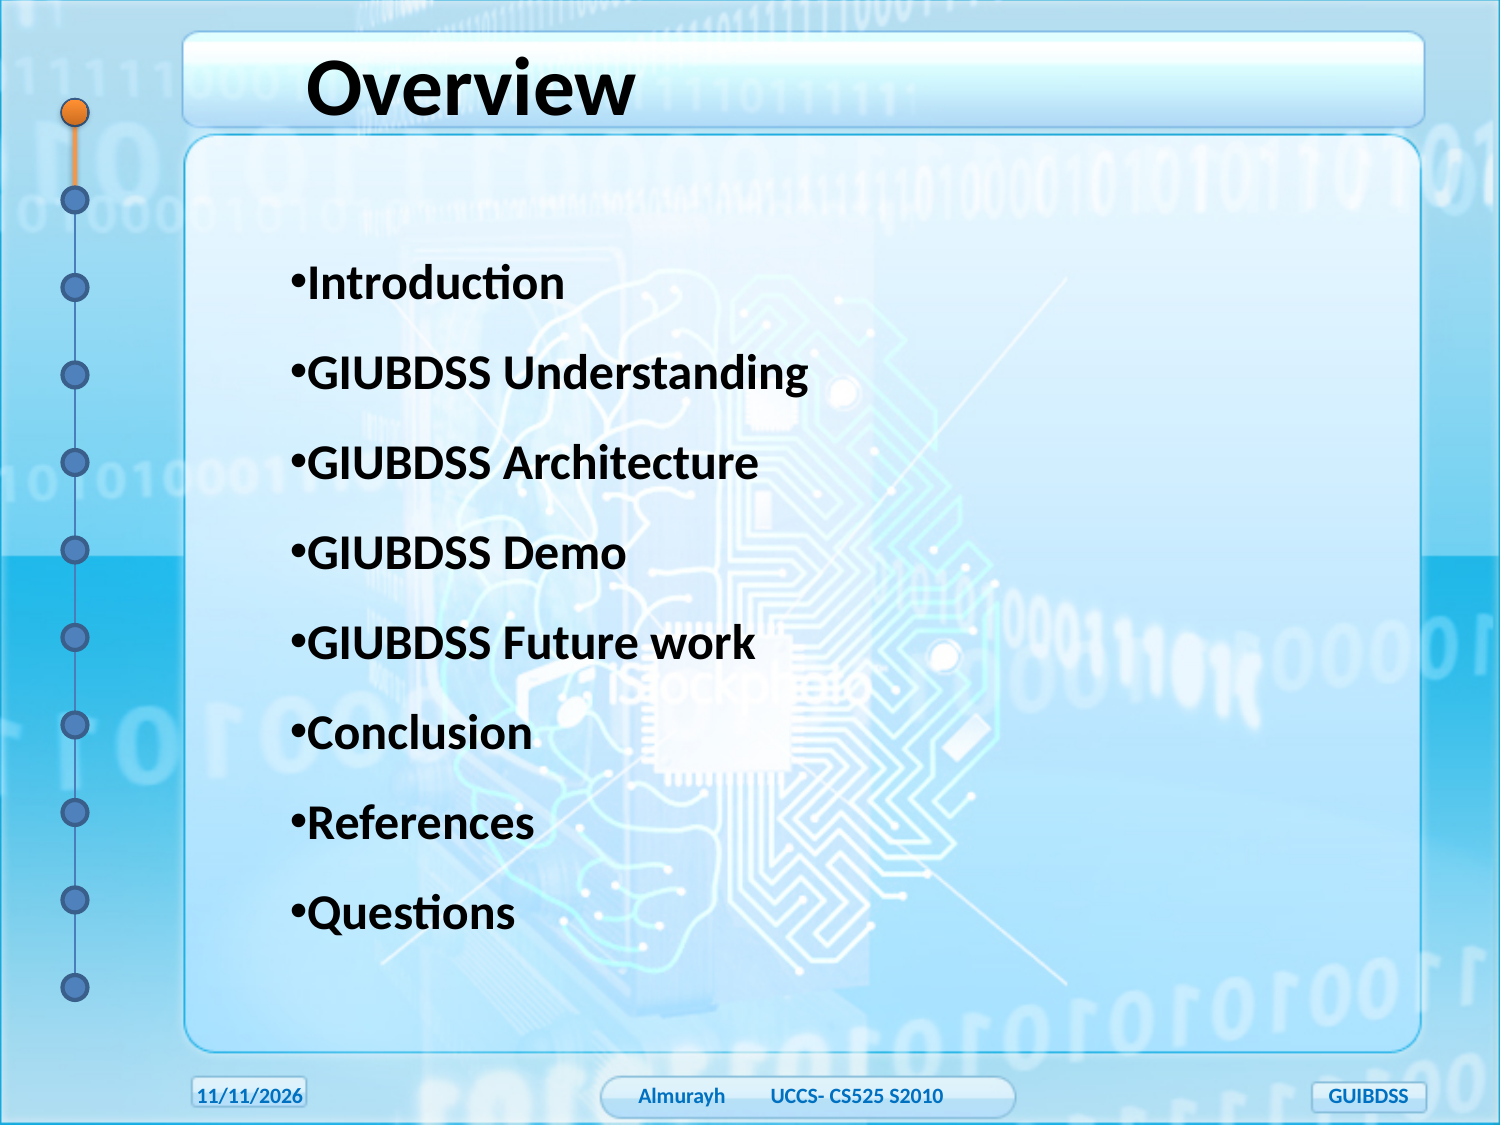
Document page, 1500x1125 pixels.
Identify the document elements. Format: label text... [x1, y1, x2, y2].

text_box [60, 272, 90, 303]
text_box Almurayh UCCS- CS525 S2010 [574, 1065, 1013, 1125]
text_box [60, 710, 90, 740]
text_box [60, 185, 90, 215]
text_box Overview [291, 24, 652, 140]
text_box [60, 972, 90, 1003]
text_box [60, 622, 90, 653]
text_box [60, 360, 90, 390]
text_box [60, 797, 90, 828]
text_box [60, 535, 90, 549]
text_box [60, 447, 90, 478]
text_box [61, 99, 89, 126]
text_box [63, 559, 87, 565]
text_box GUIBDSS [1299, 1065, 1438, 1125]
picture [0, 0, 1500, 1125]
text_box [60, 885, 90, 915]
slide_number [174, 1065, 325, 1125]
text_box Introduction GIUBDSS Understanding GIUBDSS Architecture GIUBDSS Demo GIUBDSS Future work Conclusion References Questions [274, 212, 1325, 948]
